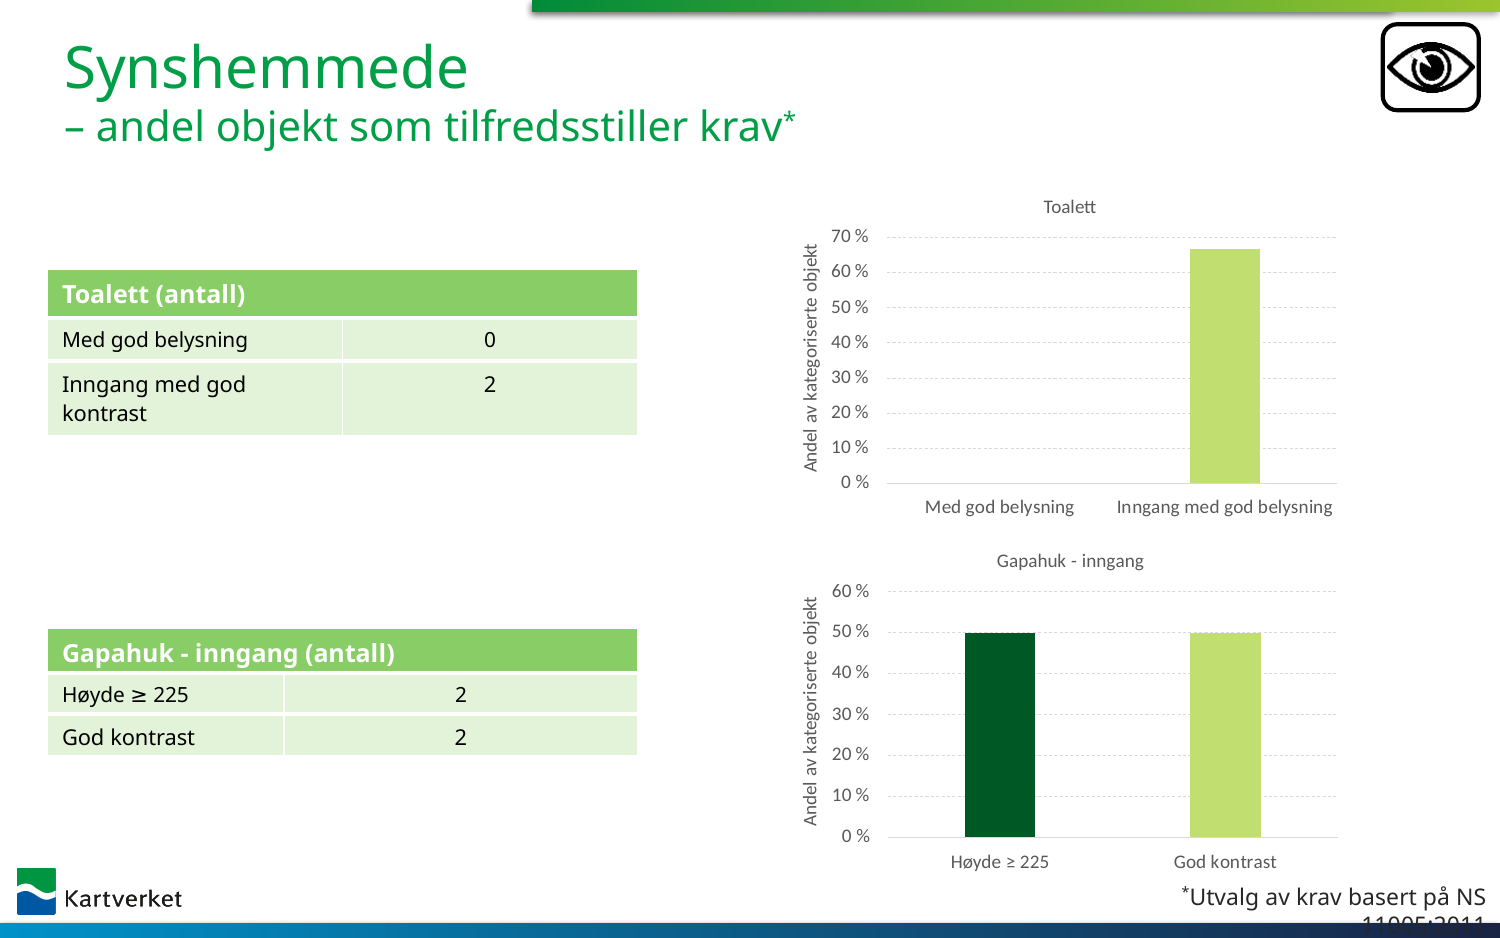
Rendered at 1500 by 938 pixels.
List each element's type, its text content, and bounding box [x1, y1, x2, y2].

table_cell 2 [285, 675, 637, 712]
text_box Synshemmede – andel objekt som tilfredsstiller krav* [49, 24, 1431, 158]
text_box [1382, 24, 1480, 111]
table_cell God kontrast [48, 716, 283, 755]
picture [791, 541, 1349, 880]
table_cell Med god belysning [48, 320, 342, 359]
table_cell 2 [343, 363, 637, 435]
text_box *Utvalg av krav basert på NS 11005:2011 [1068, 873, 1500, 938]
table_cell Inngang med god kontrast [48, 363, 342, 435]
table_header Gapahuk - inngang (antall) [48, 629, 637, 671]
table_header Toalett (antall) [48, 270, 637, 316]
picture [791, 187, 1348, 526]
table_cell Høyde ≥ 225 [48, 675, 283, 712]
table_cell 2 [285, 716, 637, 755]
table_cell 0 [343, 320, 637, 359]
